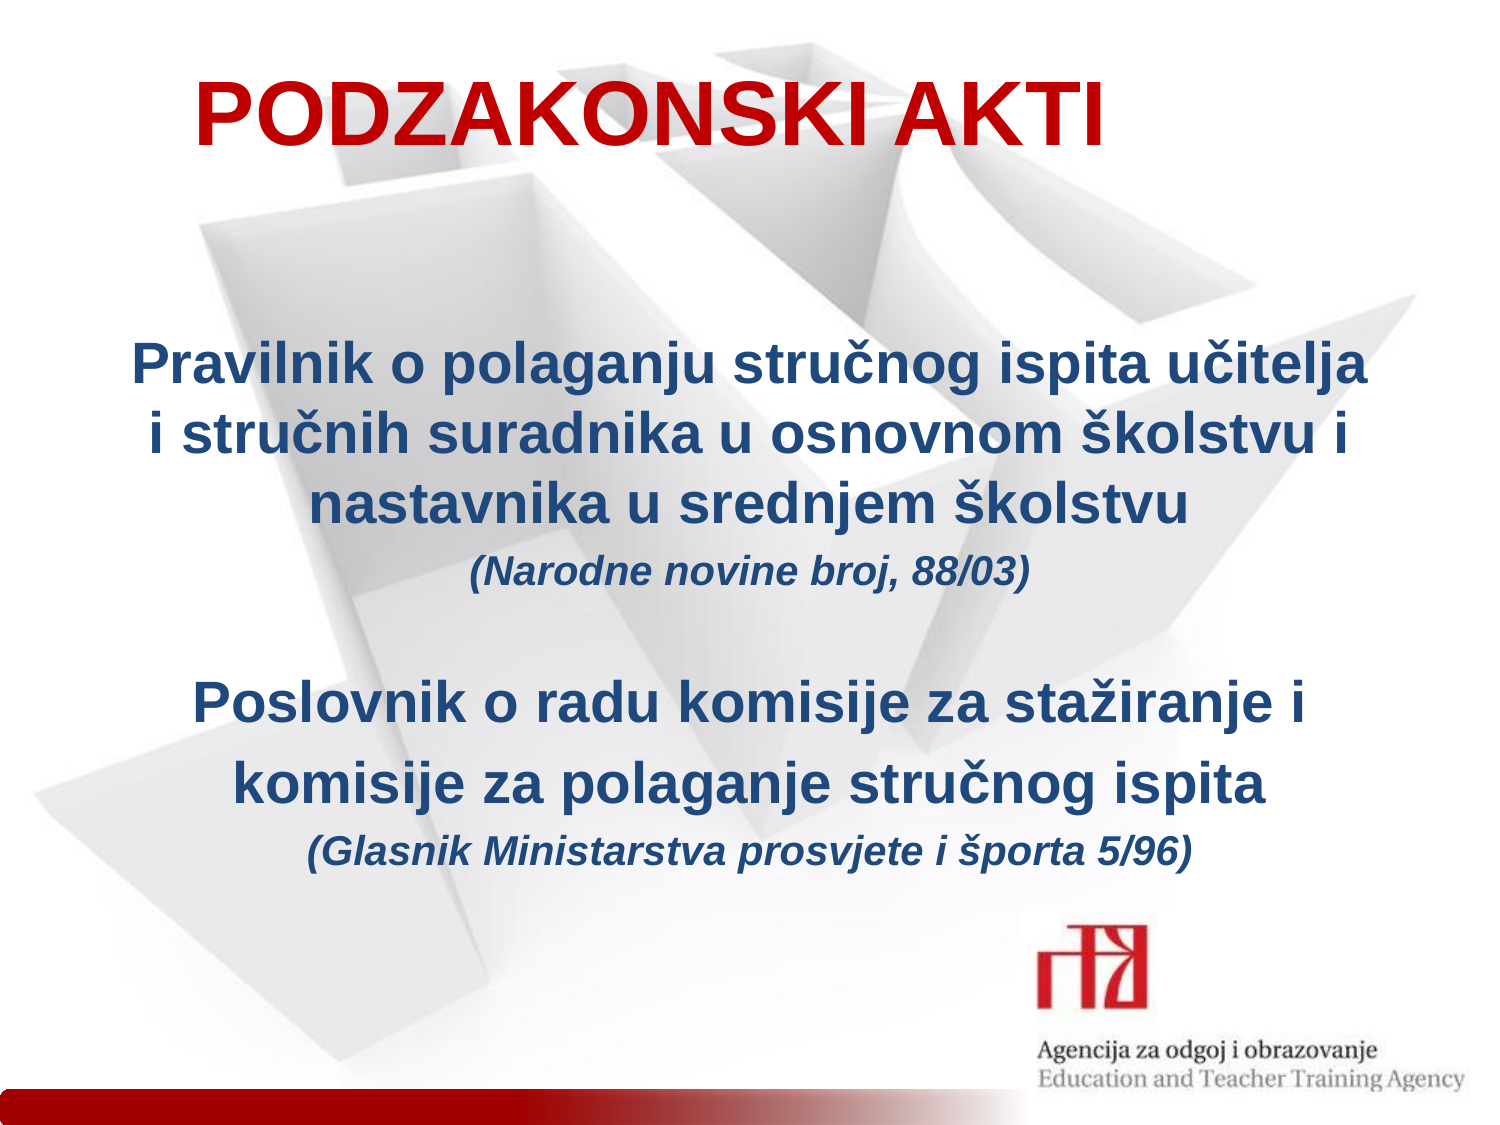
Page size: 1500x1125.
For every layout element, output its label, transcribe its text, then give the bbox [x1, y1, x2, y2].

picture [5, 0, 1495, 1125]
list Pravilnik o polaganju stručnog ispita učitelja i stručnih suradnika u osnovnom školstvu i nastavnika u srednjem školstvu (Narodne novine broj, 88/03) Poslovnik o radu komisije za stažiranje i komisije za polaganje stručnog ispita (Glasnik Ministarstva prosvjete i športa 5/96) [75, 292, 1425, 1024]
title PODZAKONSKI AKTI [53, 42, 1249, 175]
